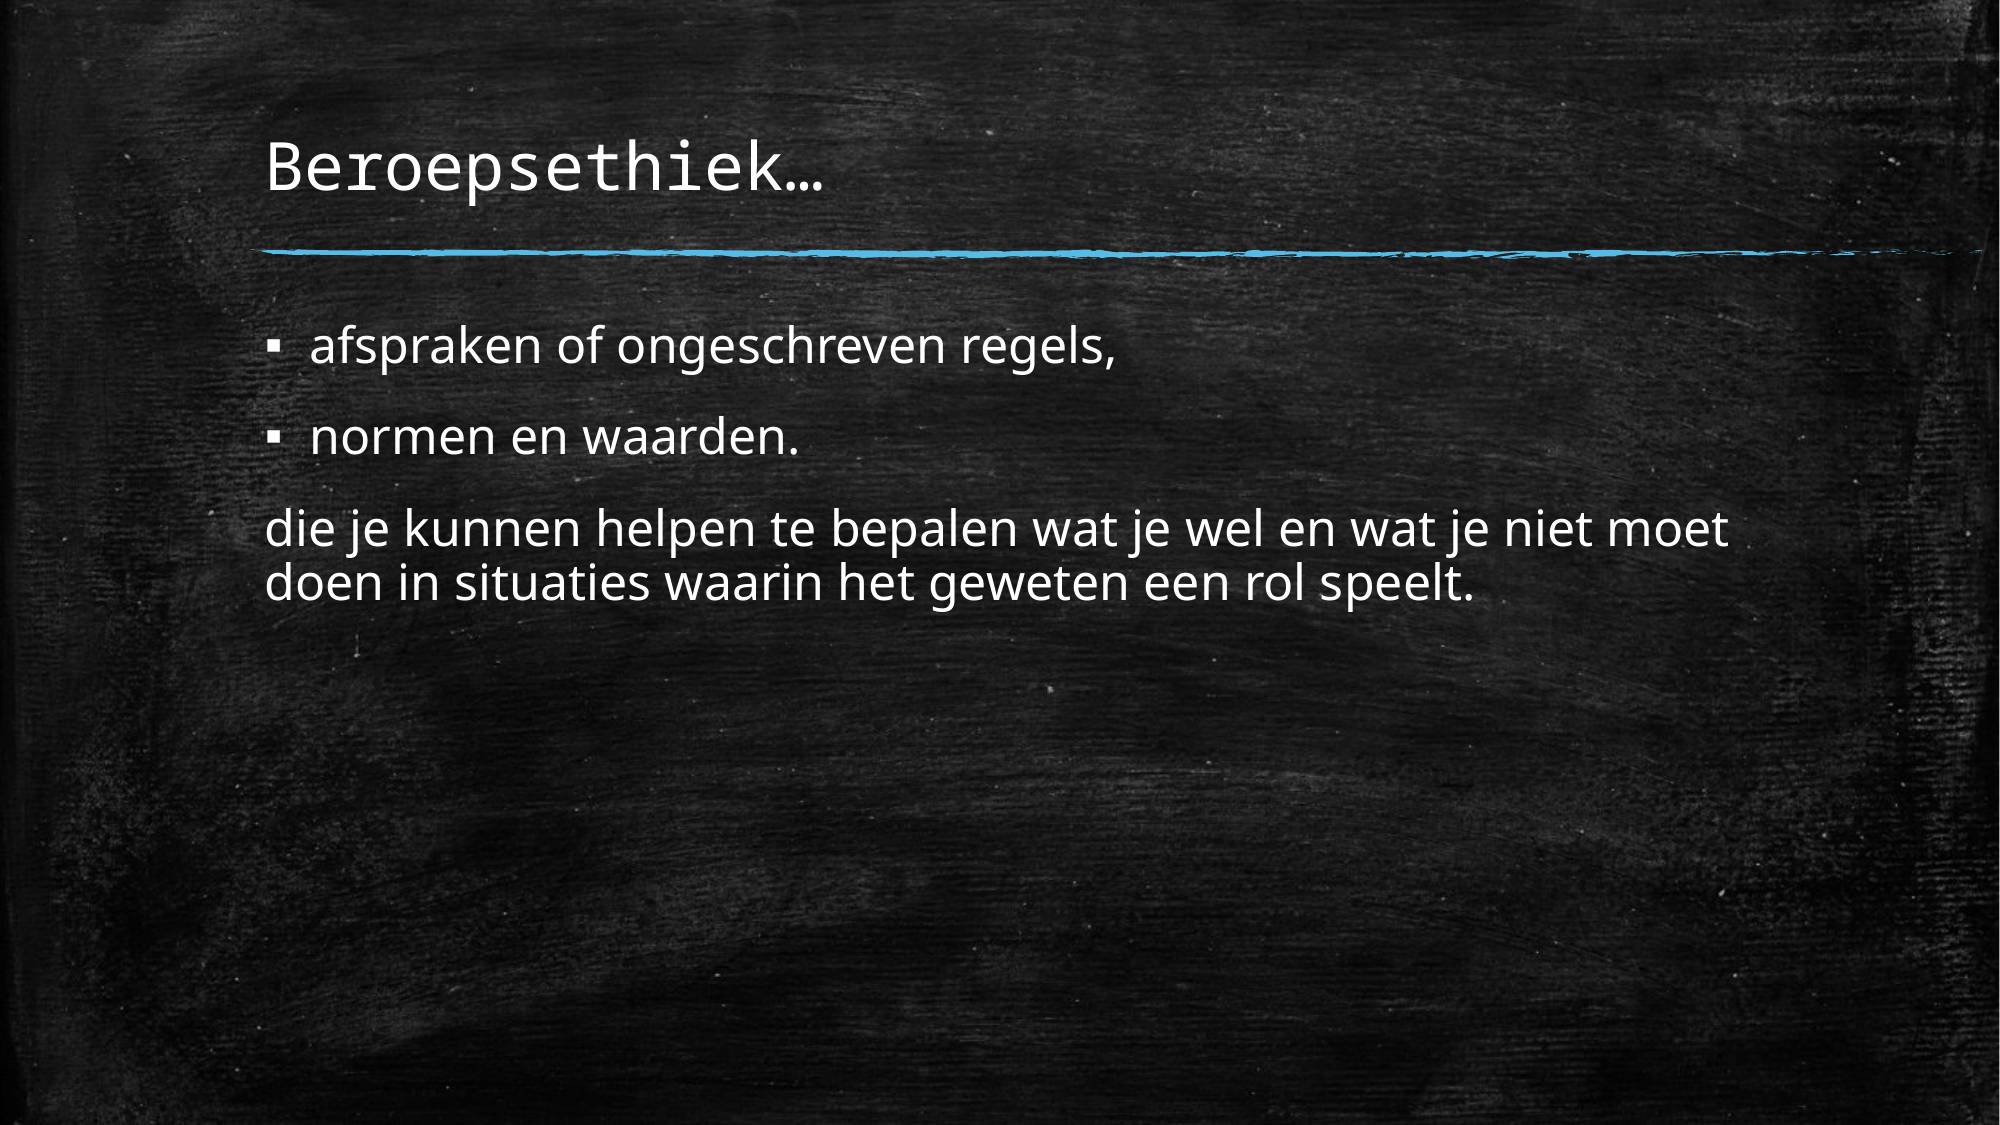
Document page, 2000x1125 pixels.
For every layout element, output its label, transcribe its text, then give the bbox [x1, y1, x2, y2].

list afspraken of ongeschreven regels, normen en waarden. die je kunnen helpen te bepalen wat je wel en wat je niet moet doen in situaties waarin het geweten een rol speelt. [249, 312, 1750, 1013]
title Beroepsethiek… [249, 45, 1750, 213]
